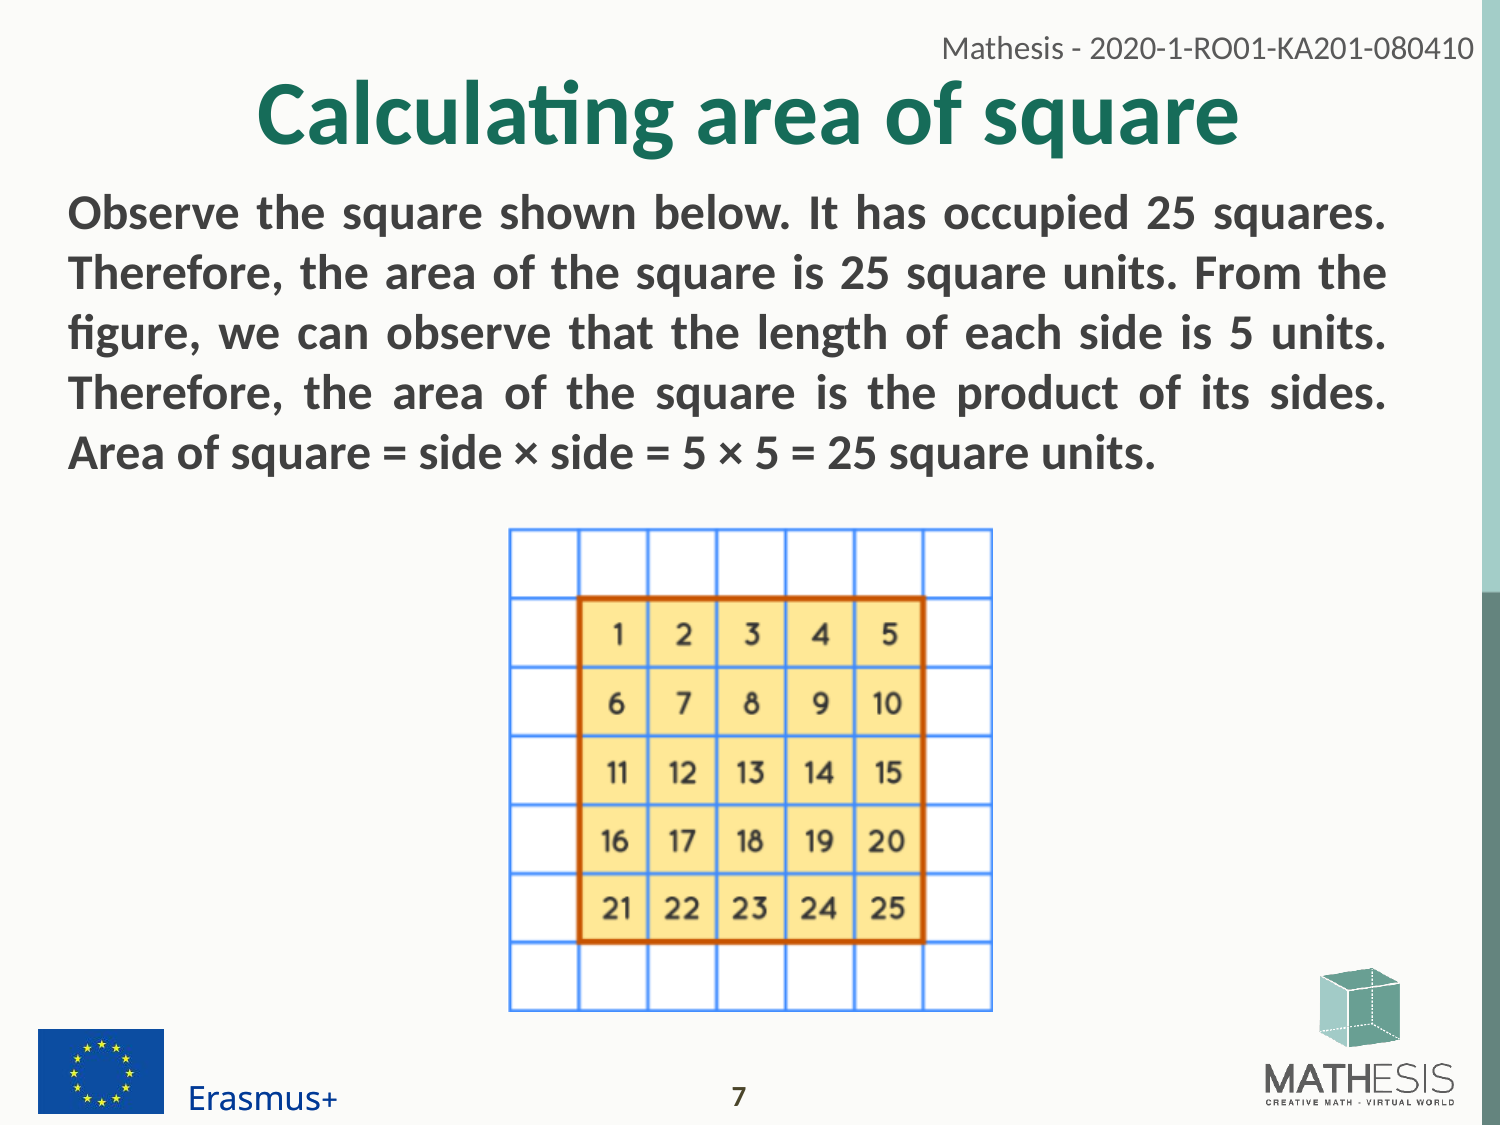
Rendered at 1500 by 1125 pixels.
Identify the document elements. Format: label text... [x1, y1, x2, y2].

picture [507, 526, 993, 1012]
title Calculating area of square [75, 45, 1425, 233]
picture [38, 1029, 164, 1114]
list Observe the square shown below. It has occupied 25 squares. Therefore, the area of the square is 25 square units. From the figure, we can observe that the length of each side is 5 units. Therefore, the area of the square is the product of its sides. Area of square = side × side = 5 × 5 = 25 square units. [53, 172, 1404, 915]
